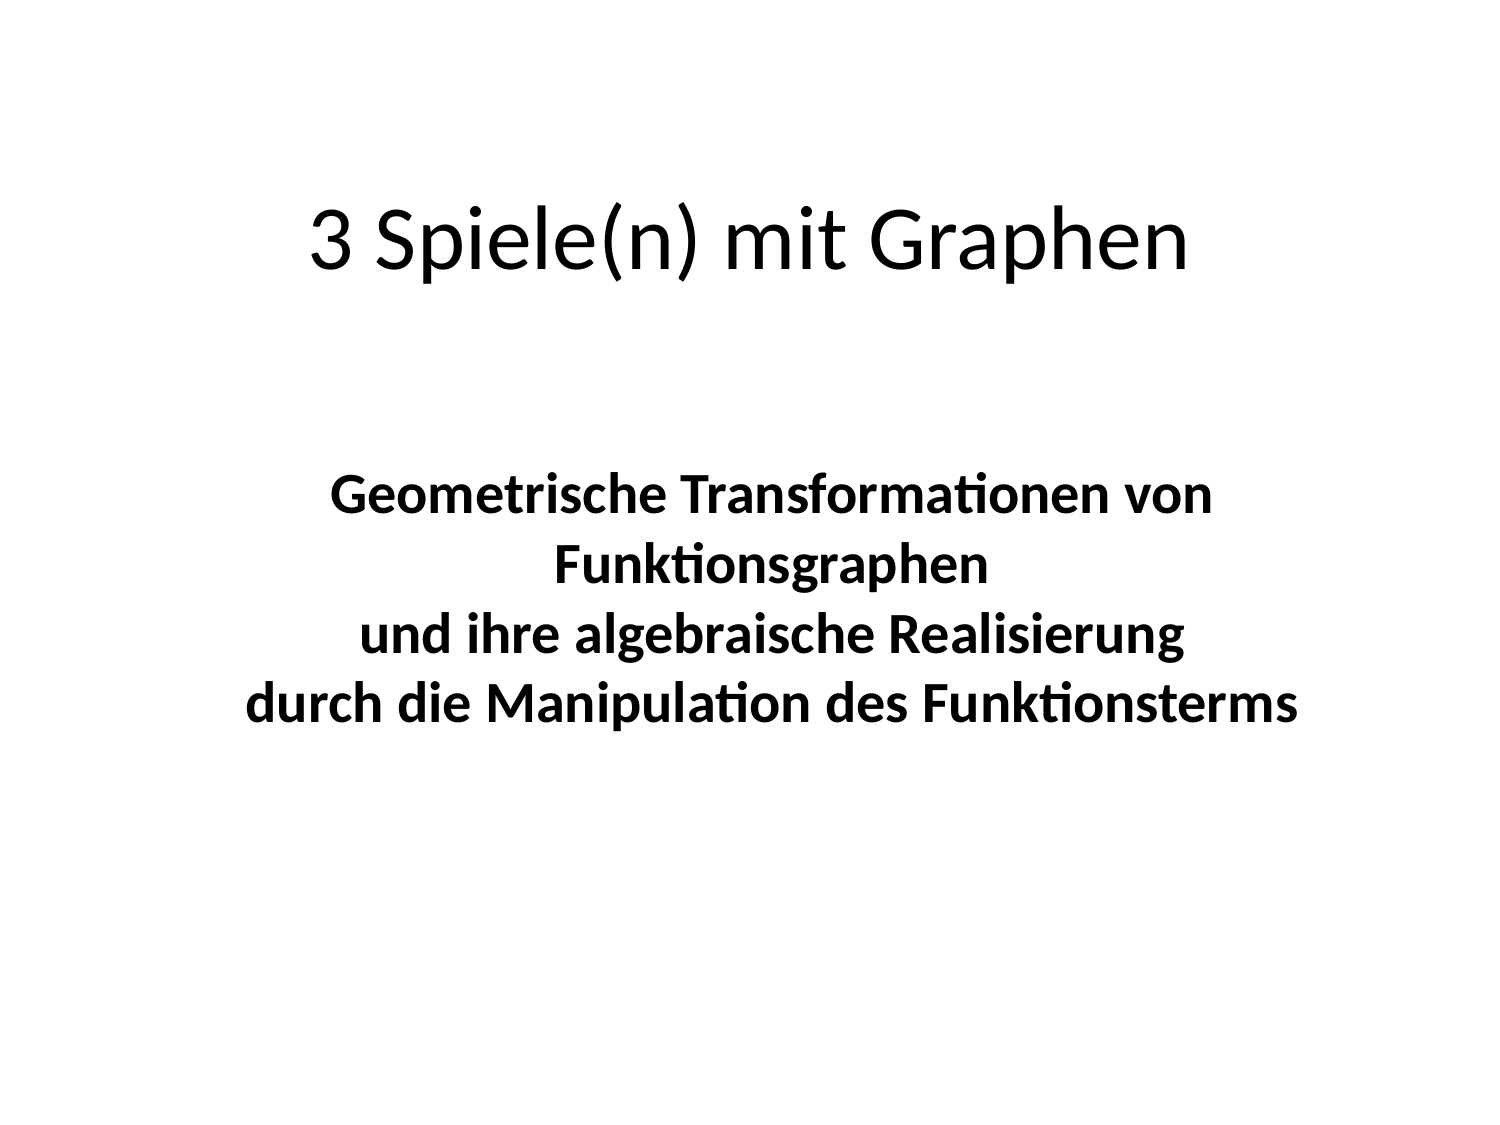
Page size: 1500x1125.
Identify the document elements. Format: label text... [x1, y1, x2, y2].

text_box 3 Spiele(n) mit Graphen [74, 138, 1425, 327]
text_box Geometrische Transformationen von Funktionsgraphen und ihre algebraische Realisierung durch die Manipulation des Funktionsterms [187, 447, 1357, 743]
